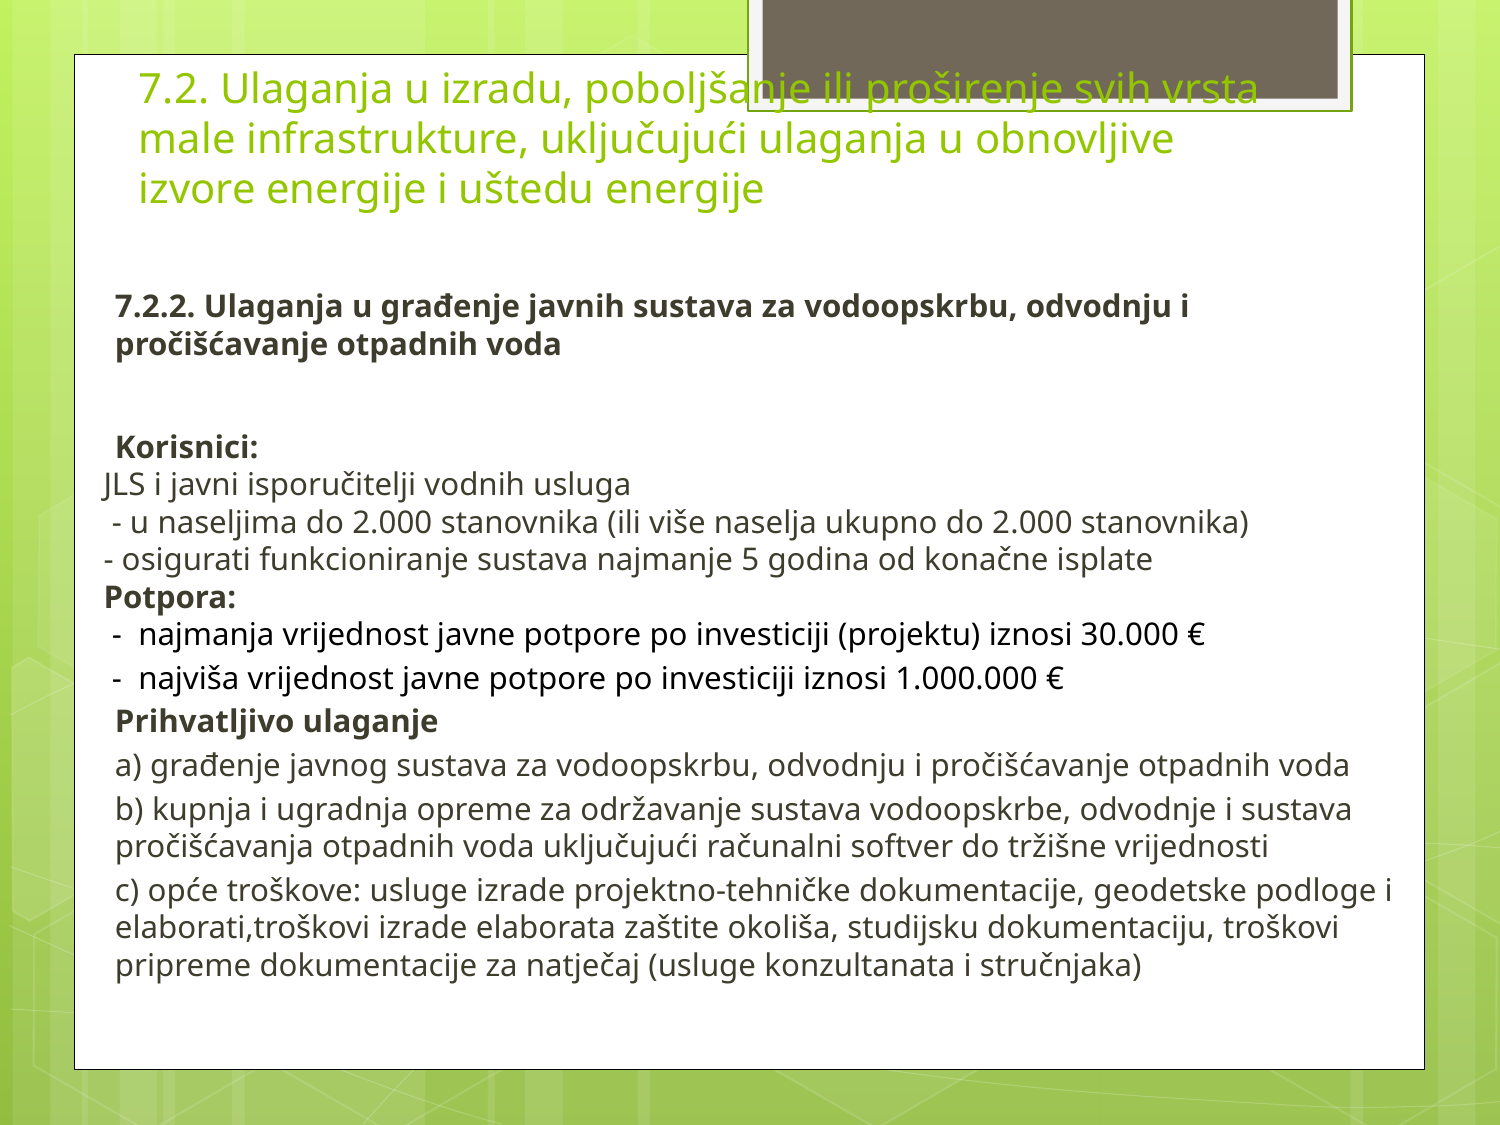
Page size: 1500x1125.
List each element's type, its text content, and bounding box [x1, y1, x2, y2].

title 7.2. Ulaganja u izradu, poboljšanje ili proširenje svih vrsta male infrastrukture, uključujući ulaganja u obnovljive izvore energije i uštedu energije [123, 90, 1277, 290]
list 7.2.2. Ulaganja u građenje javnih sustava za vodoopskrbu, odvodnju i pročišćavanje otpadnih voda Korisnici: JLS i javni isporučitelji vodnih usluga - u naseljima do 2.000 stanovnika (ili više naselja ukupno do 2.000 stanovnika) - osigurati funkcioniranje sustava najmanje 5 godina od konačne isplate Potpora: - najmanja vrijednost javne potpore po investiciji (projektu) iznosi 30.000 € - najviša vrijednost javne potpore po investiciji iznosi 1.000.000 € Prihvatljivo ulaganje a) građenje javnog sustava za vodoopskrbu, odvodnju i pročišćavanje otpadnih voda b) kupnja i ugradnja opreme za održavanje sustava vodoopskrbe, odvodnje i sustava pročišćavanja otpadnih voda uključujući računalni softver do tržišne vrijednosti c) opće troškove: usluge izrade projektno-tehničke dokumentacije, geodetske podloge i elaborati,troškovi izrade elaborata zaštite okoliša, studijsku dokumentaciju, troškovi pripreme dokumentacije za natječaj (usluge konzultanata i stručnjaka) [88, 278, 1424, 1071]
